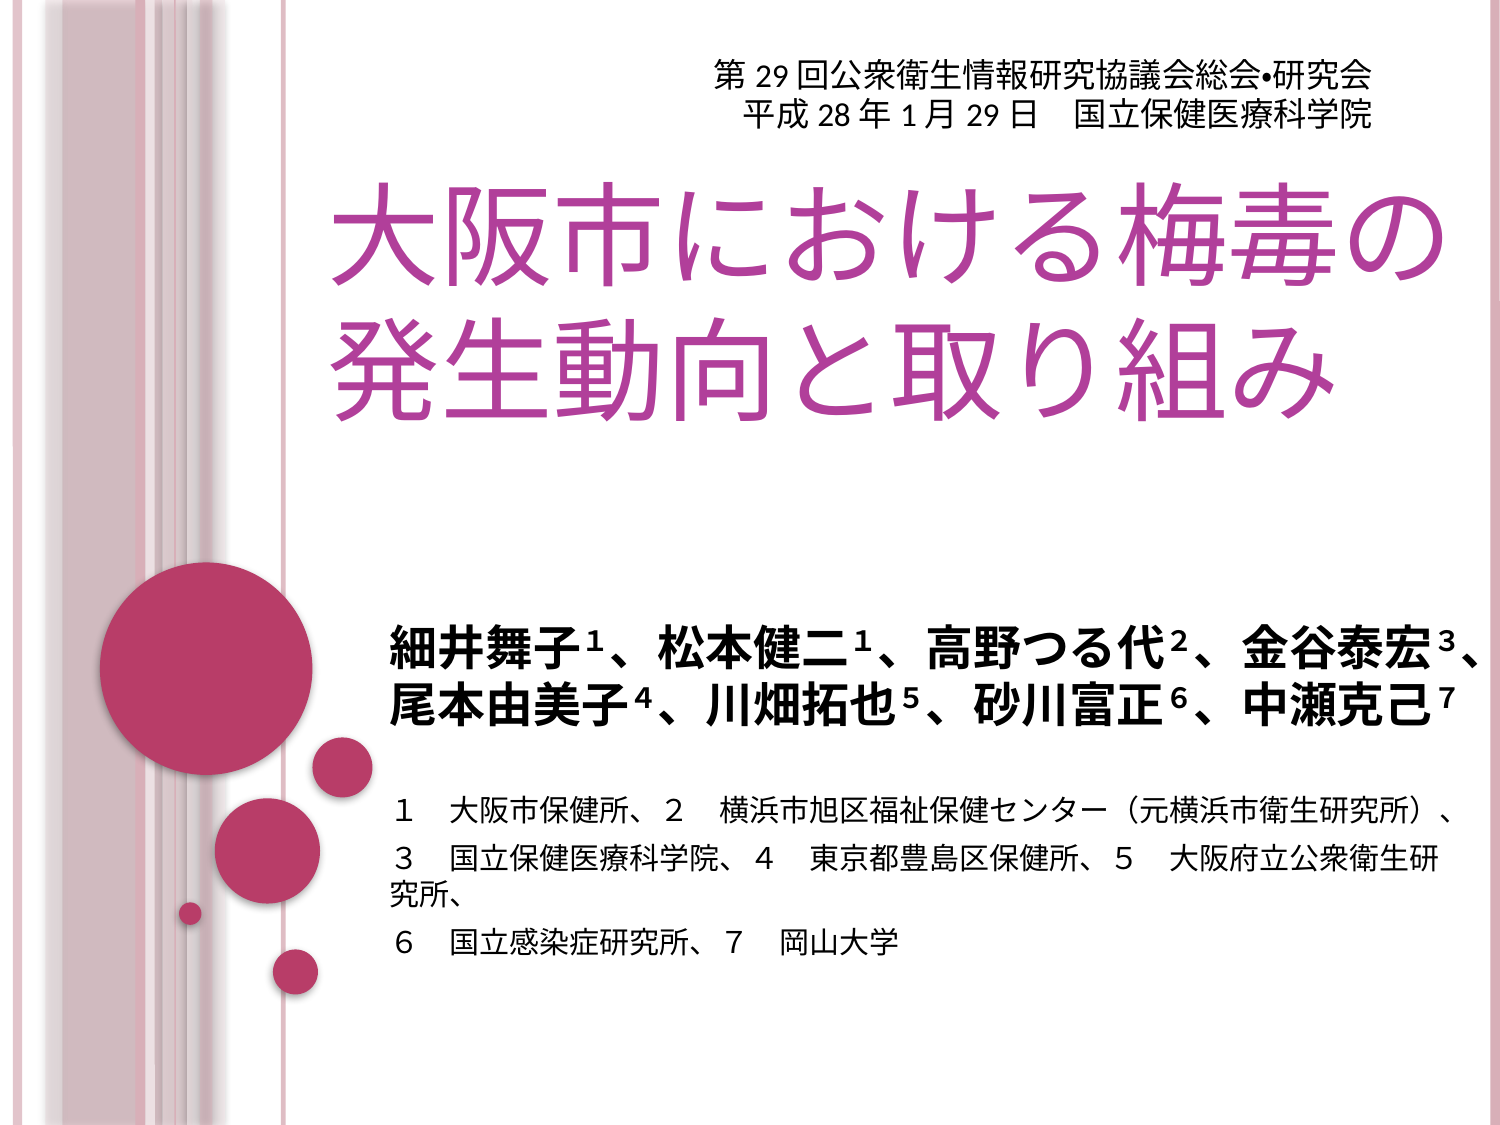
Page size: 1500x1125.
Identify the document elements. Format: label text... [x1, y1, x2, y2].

title 大阪市における梅毒の 発生動向と取り組み [312, 137, 1471, 578]
subtitle 細井舞子１、松本健二１、高野つる代２、金谷泰宏３、尾本由美子４、川畑拓也５、砂川富正６、中瀬克己７ １ 大阪市保健所、２ 横浜市旭区福祉保健センター（元横浜市衛生研究所）、 ３ 国立保健医療科学院、４ 東京都豊島区保健所、５ 大阪府立公衆衛生研究所、 ６ 国立感染症研究所、７ 岡山大学 [375, 609, 1483, 1046]
text_box 第29回公衆衛生情報研究協議会総会・研究会 平成28年1月29日 国立保健医療科学院 [679, 46, 1388, 141]
